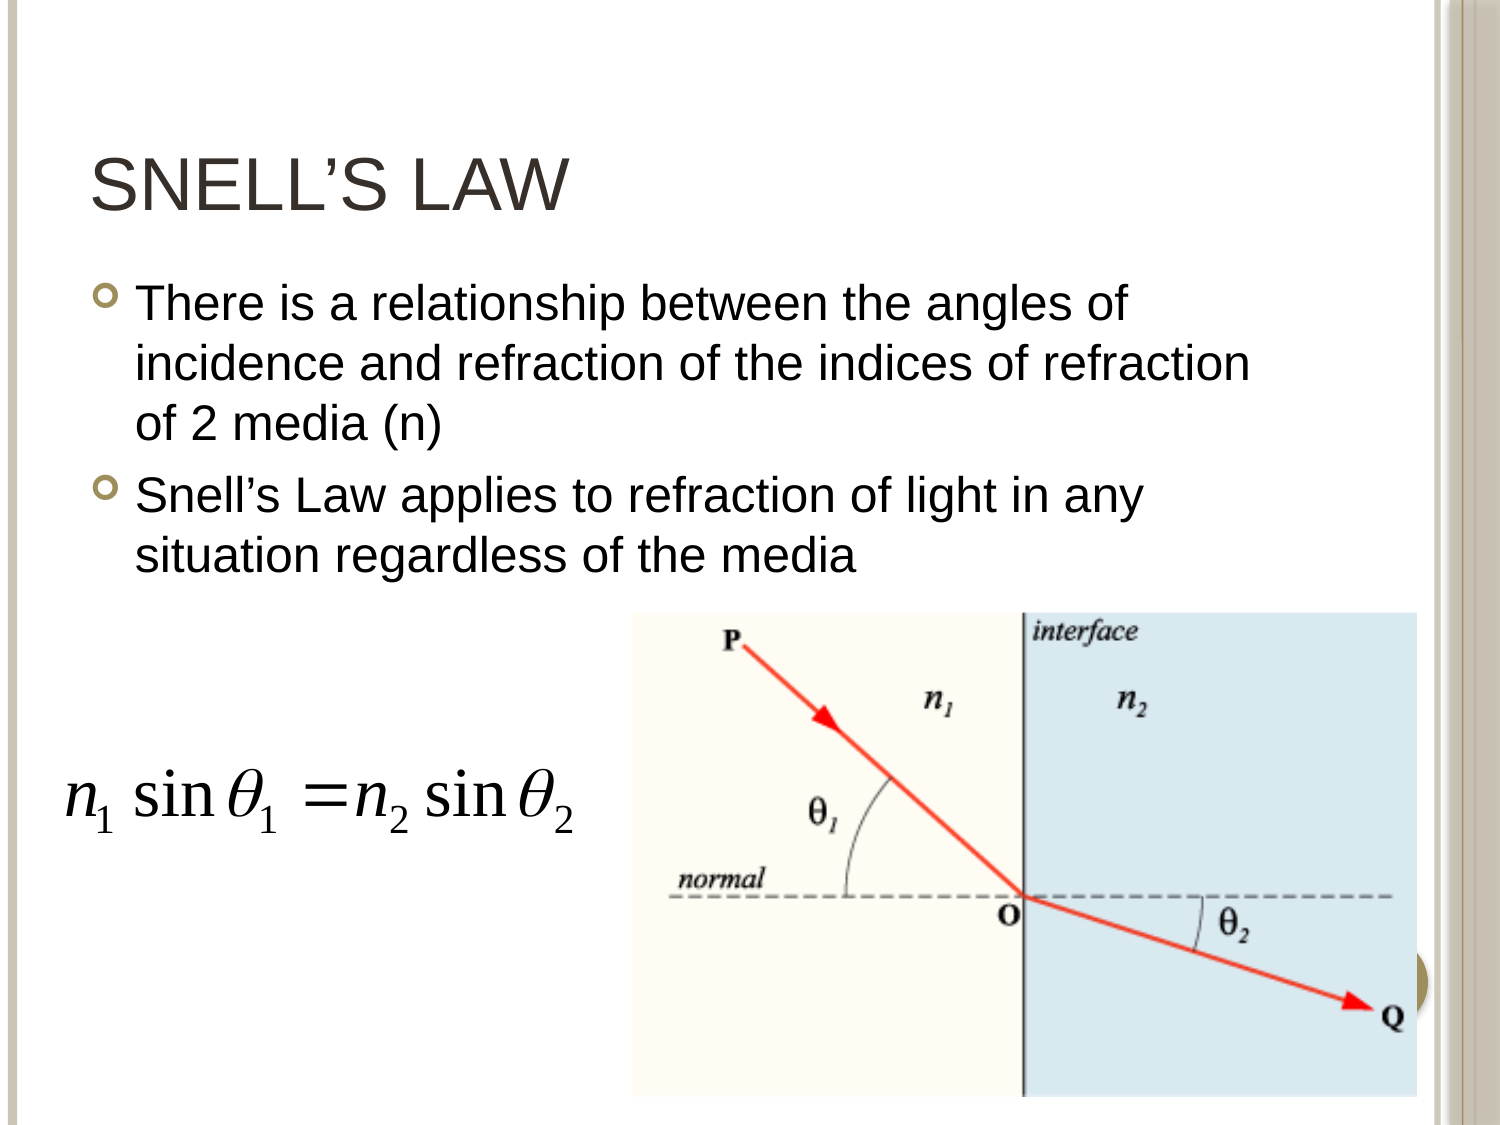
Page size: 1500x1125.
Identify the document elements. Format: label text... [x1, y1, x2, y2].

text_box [52, 745, 590, 847]
title Snell’s Law [75, 45, 1300, 233]
picture [631, 609, 1417, 1098]
list There is a relationship between the angles of incidence and refraction of the indices of refraction of 2 media (n) Snell’s Law applies to refraction of light in any situation regardless of the media [75, 262, 1300, 1062]
